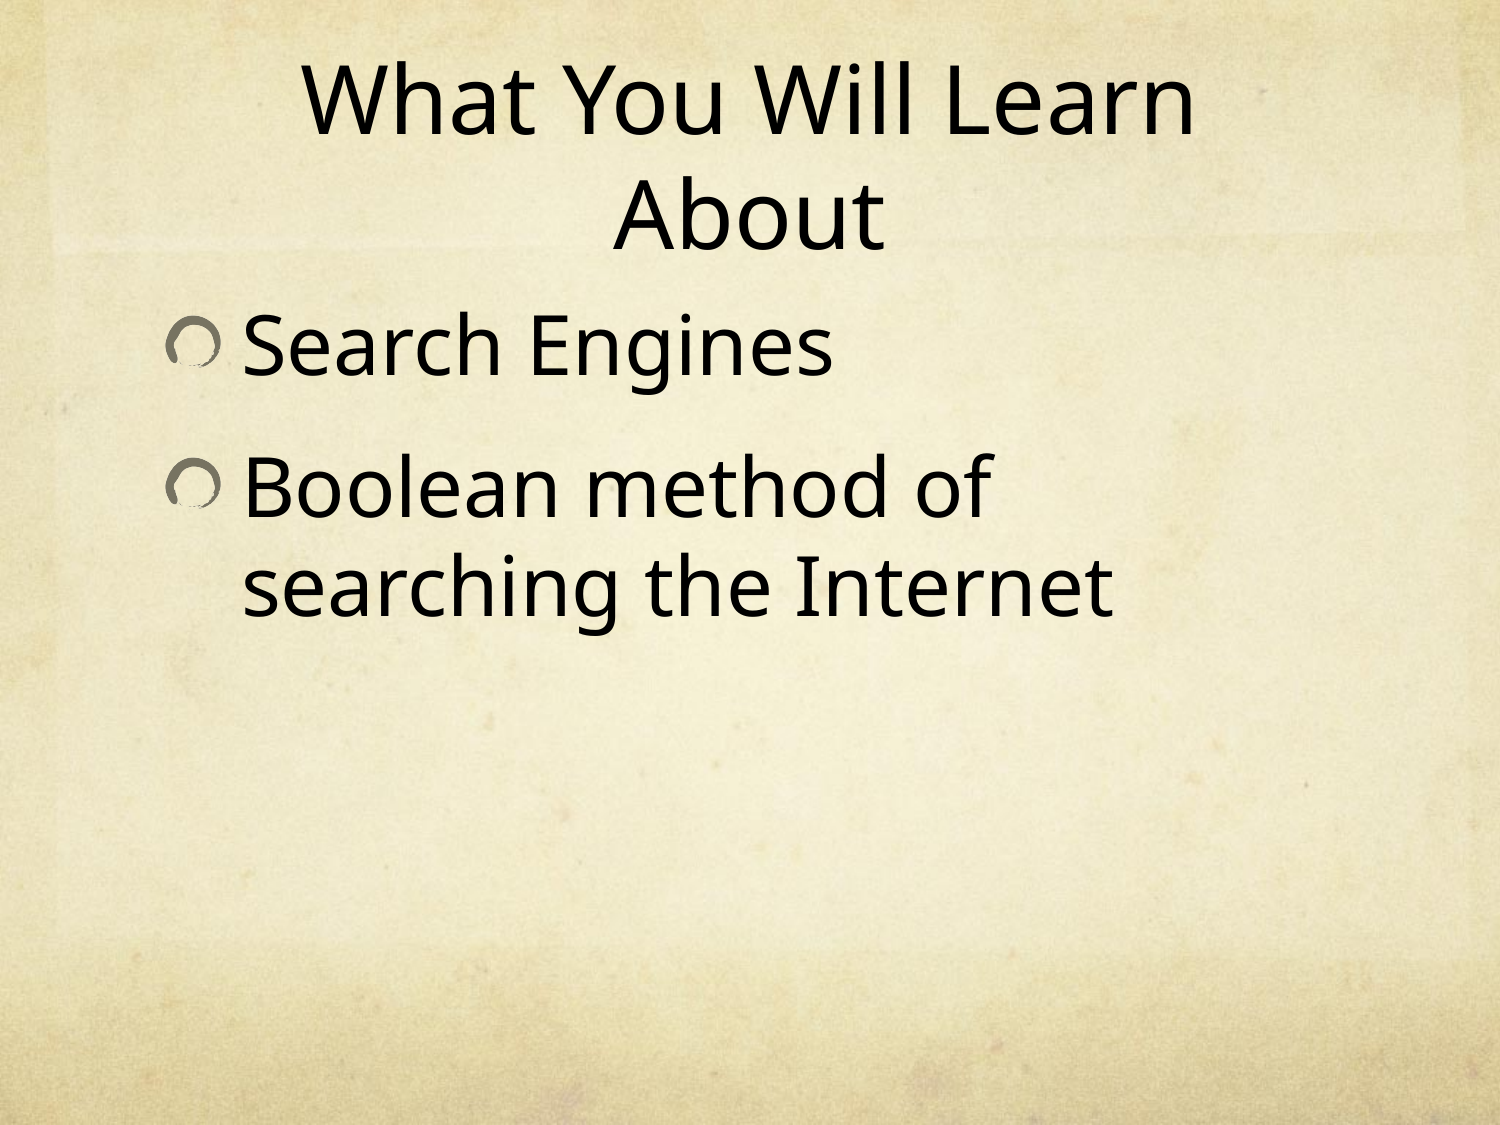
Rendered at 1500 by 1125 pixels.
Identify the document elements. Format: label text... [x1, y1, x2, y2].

list Search Engines Boolean method of searching the Internet [150, 284, 1350, 950]
title What You Will Learn About [150, 82, 1350, 225]
picture [0, 0, 1500, 1125]
